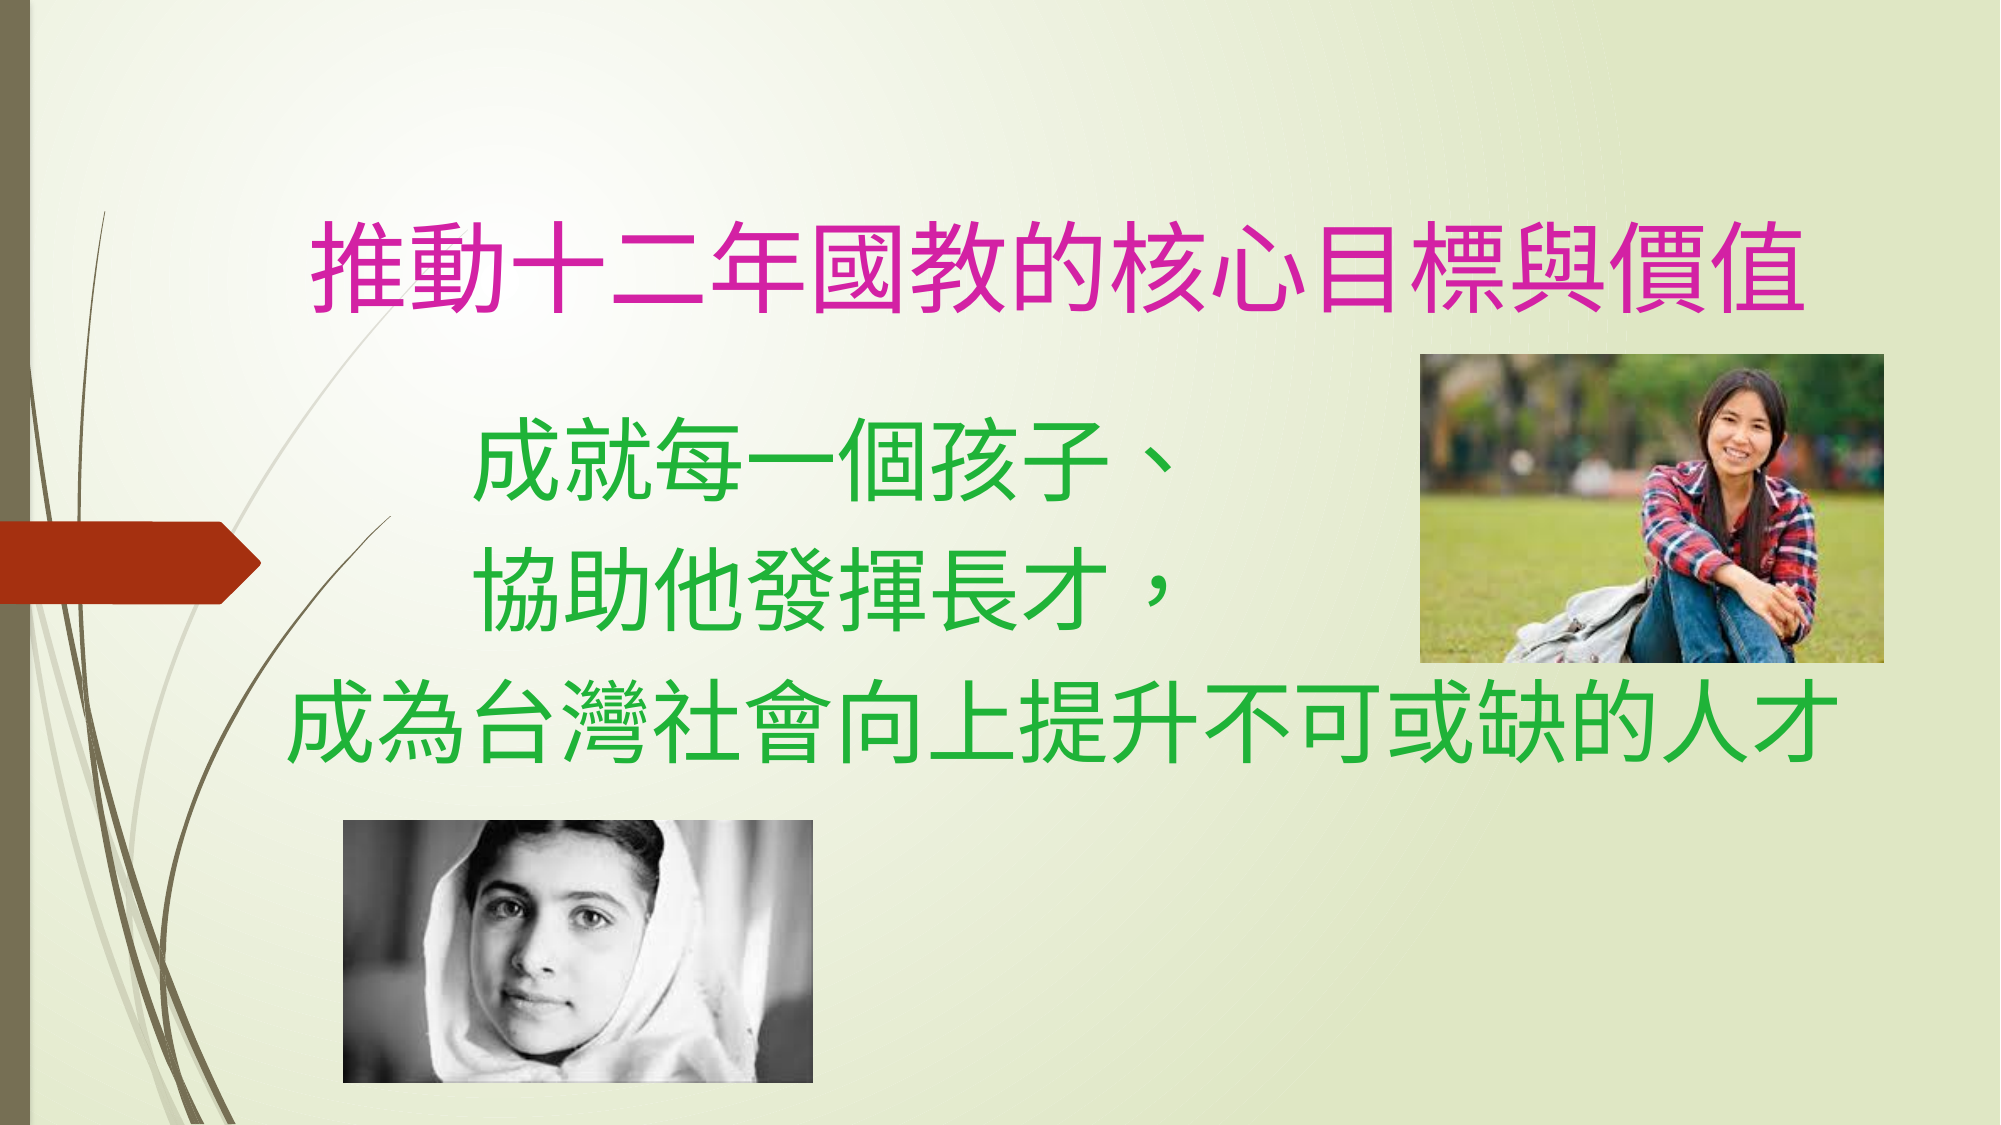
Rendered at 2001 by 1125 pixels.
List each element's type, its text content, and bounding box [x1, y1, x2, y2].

picture [1420, 354, 1884, 663]
picture [343, 820, 813, 1084]
title 推動十二年國教的核心目標與價值 [293, 93, 1847, 329]
list 成就每一個孩子、 協助他發揮長才， 成為台灣社會向上提升不可或缺的人才 [269, 329, 1871, 847]
